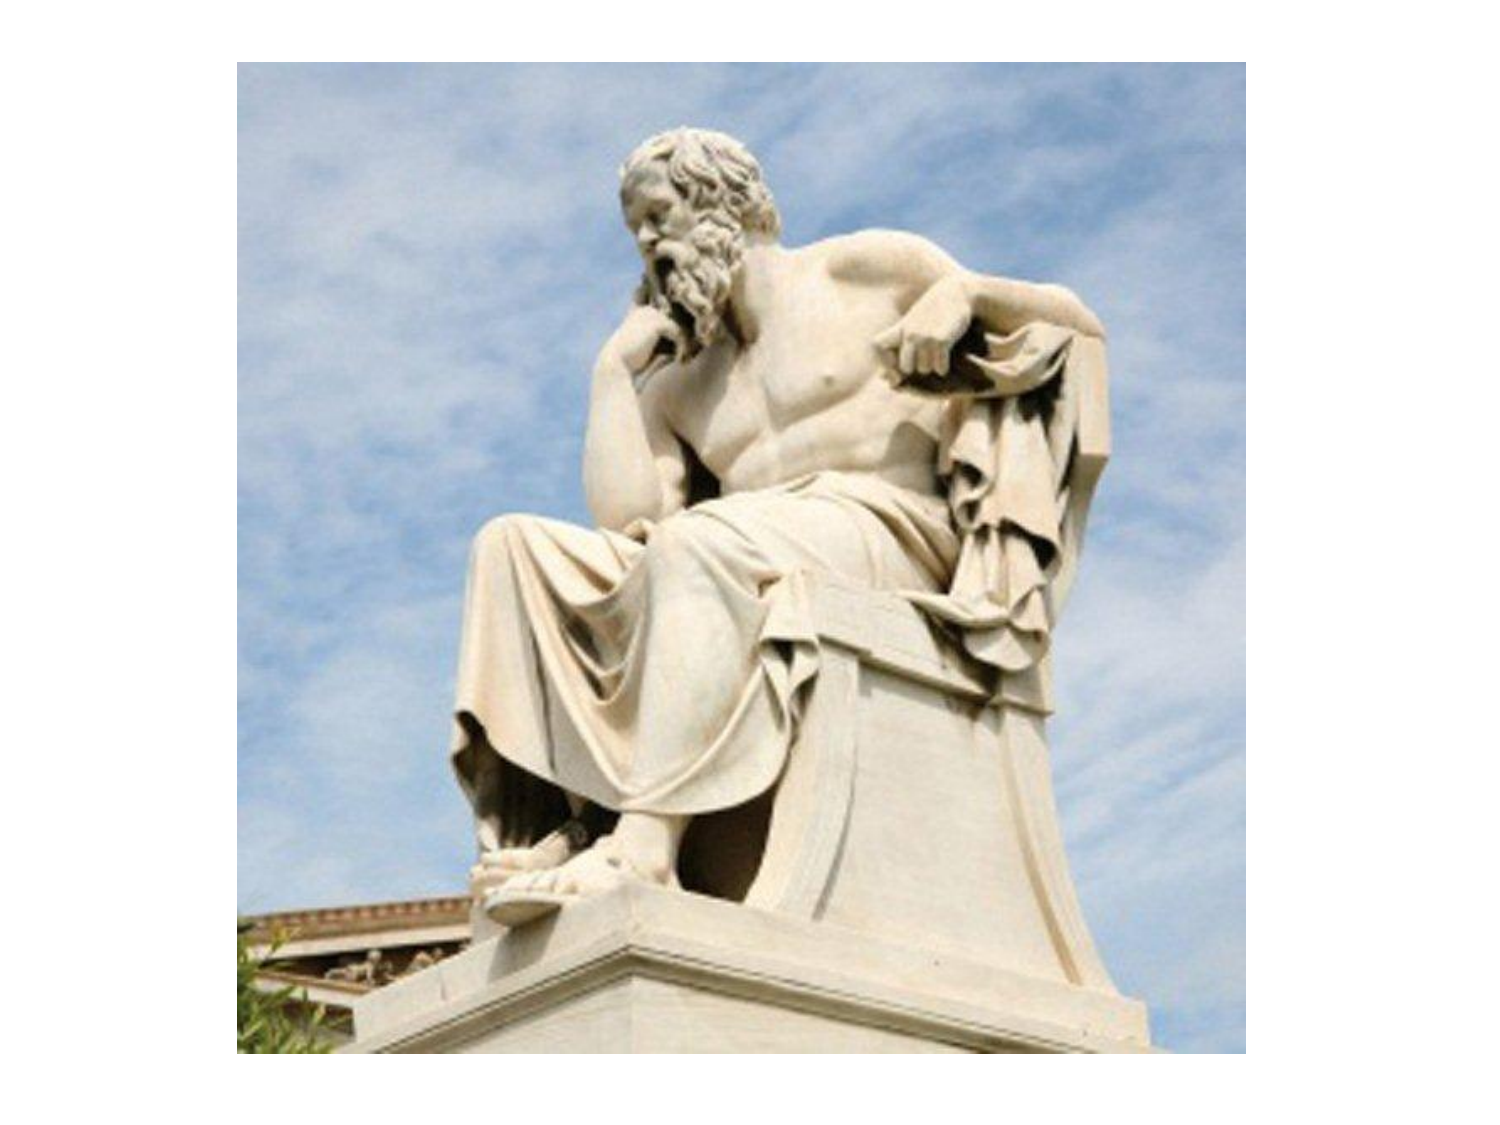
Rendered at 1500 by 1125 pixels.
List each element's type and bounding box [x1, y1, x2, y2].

list [237, 62, 1247, 1055]
